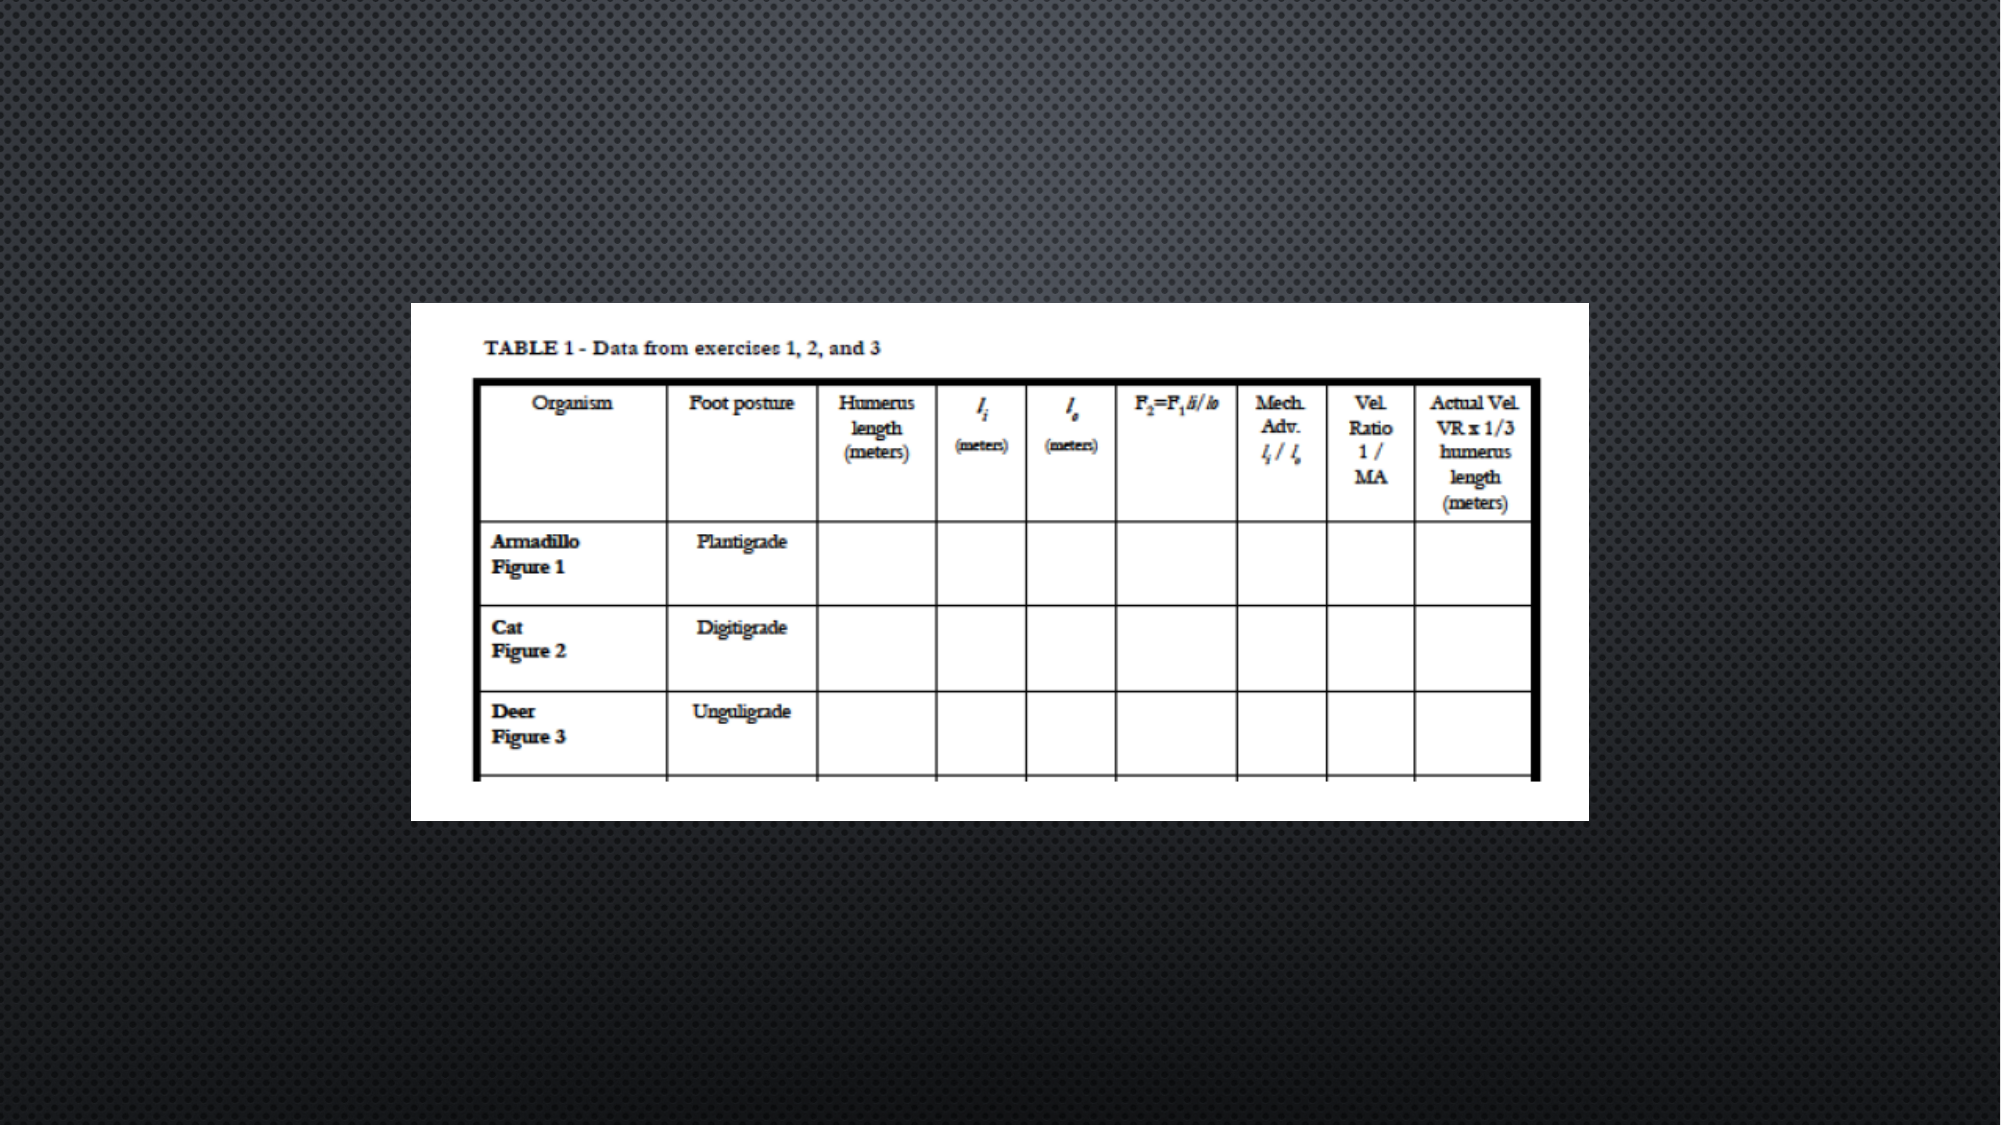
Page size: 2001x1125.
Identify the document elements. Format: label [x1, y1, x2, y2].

picture [411, 303, 1589, 822]
